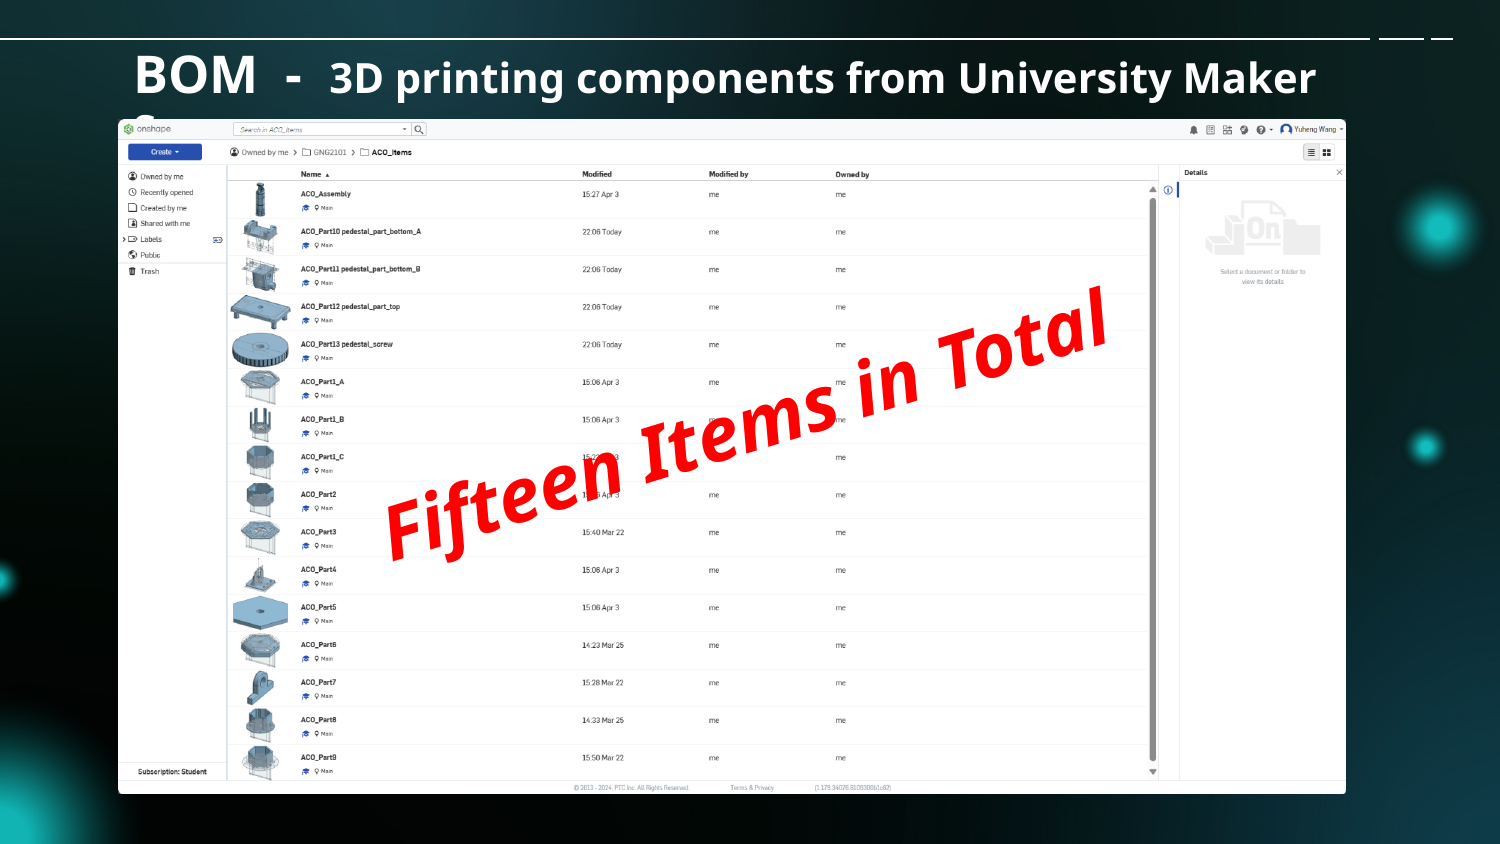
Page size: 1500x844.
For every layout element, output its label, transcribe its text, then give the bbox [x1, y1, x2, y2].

title BOM - 3D printing components from University Maker Space [118, 25, 1432, 120]
picture [0, 0, 1500, 844]
